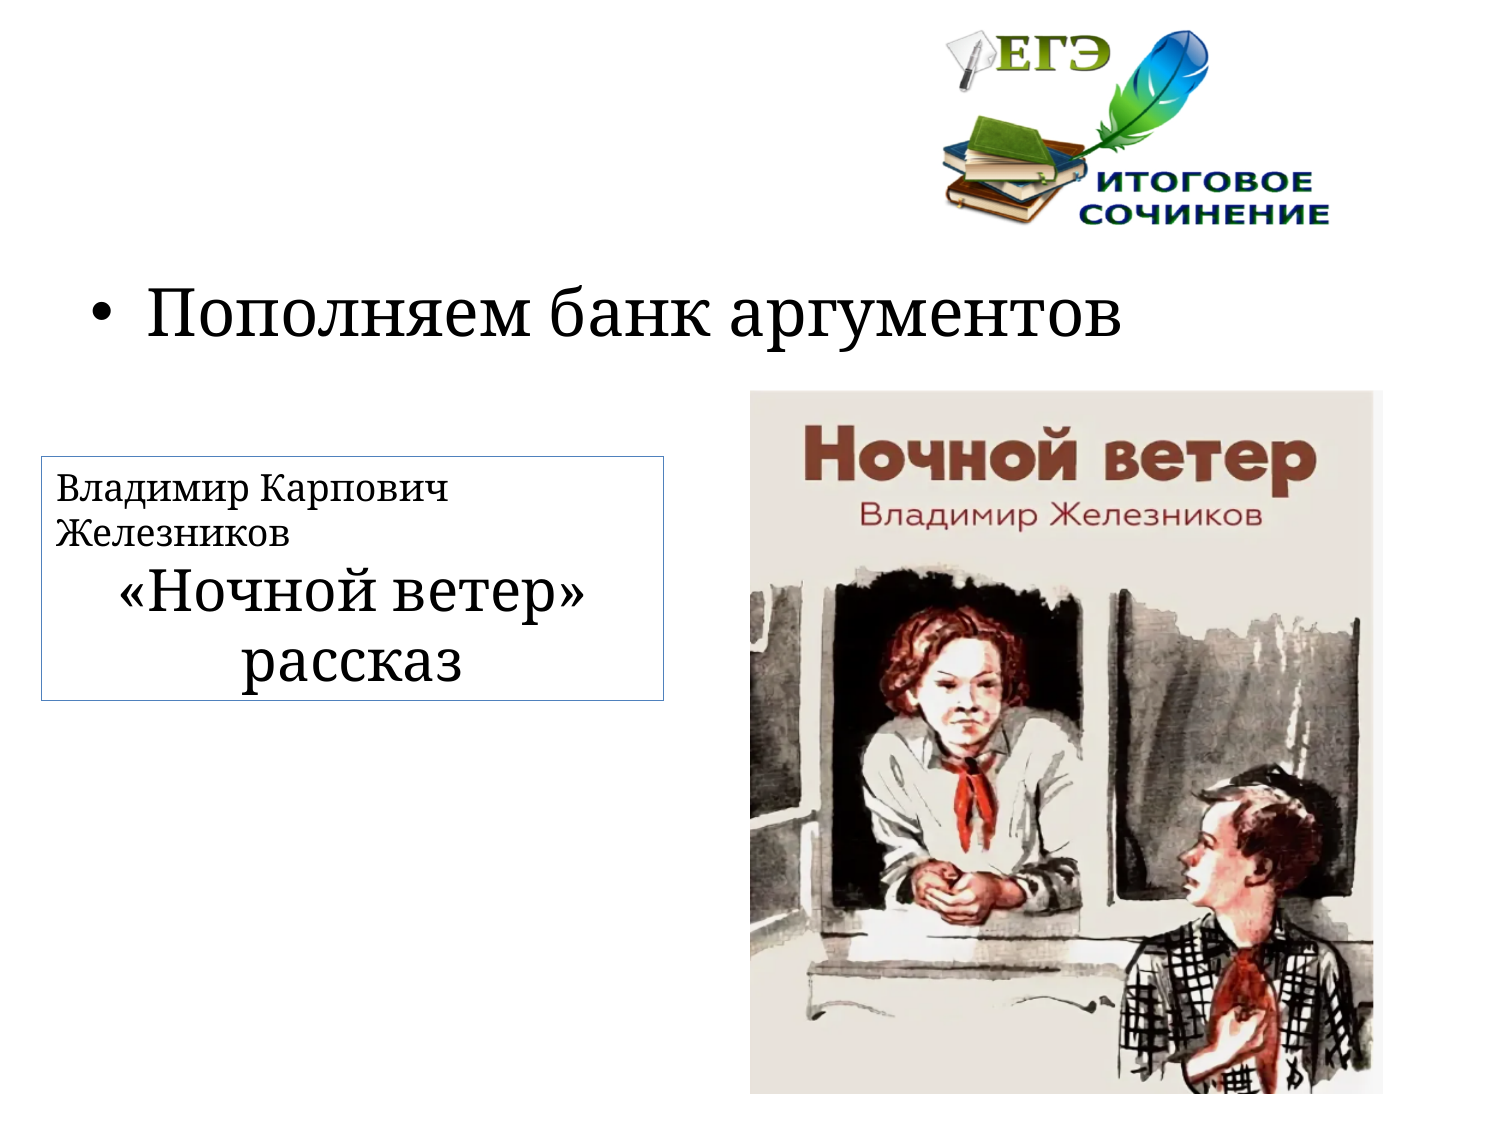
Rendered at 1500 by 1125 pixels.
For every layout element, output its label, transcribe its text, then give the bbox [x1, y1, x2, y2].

list Пополняем банк аргументов [75, 262, 1425, 1005]
picture [879, 18, 1424, 244]
picture [749, 385, 1383, 1095]
text_box Владимир Карпович Железников «Ночной ветер» рассказ [41, 456, 664, 701]
